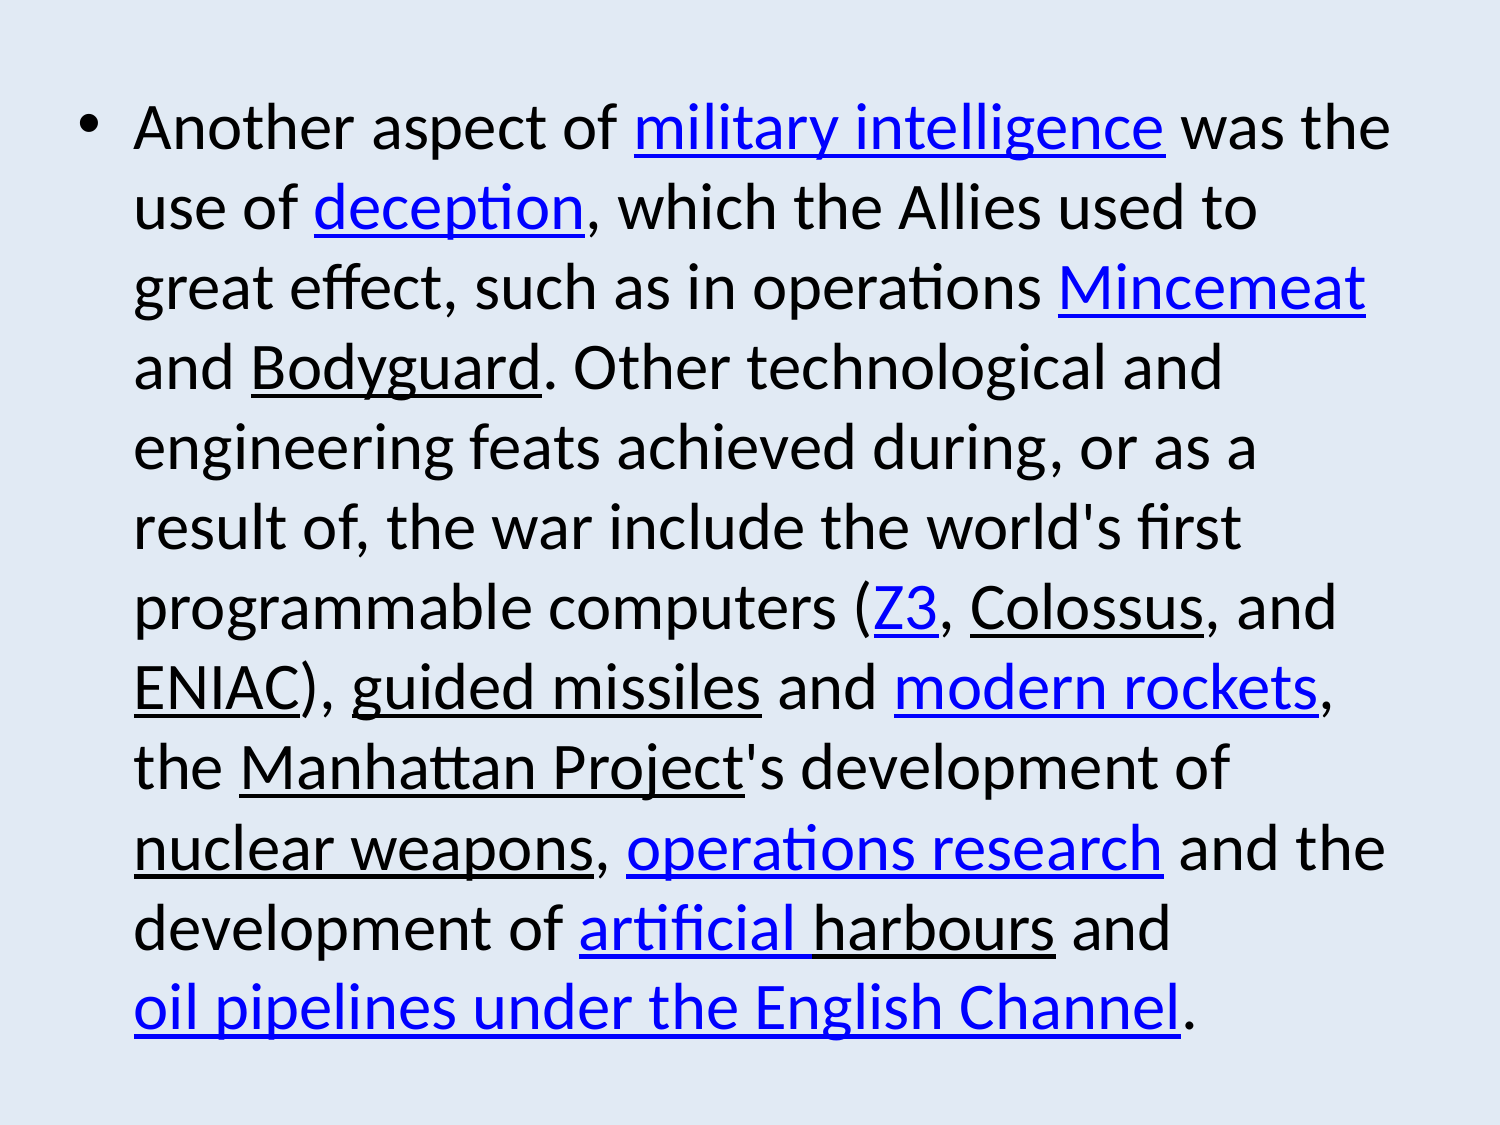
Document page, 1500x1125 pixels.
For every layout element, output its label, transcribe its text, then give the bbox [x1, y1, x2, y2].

list Another aspect of military intelligence was the use of deception, which the Allies used to great effect, such as in operations Mincemeat and Bodyguard. Other technological and engineering feats achieved during, or as a result of, the war include the world's first programmable computers (Z3, Colossus, and ENIAC), guided missiles and modern rockets, the Manhattan Project's development of nuclear weapons, operations research and the development of artificial harbours and oil pipelines under the English Channel. [62, 75, 1425, 1063]
